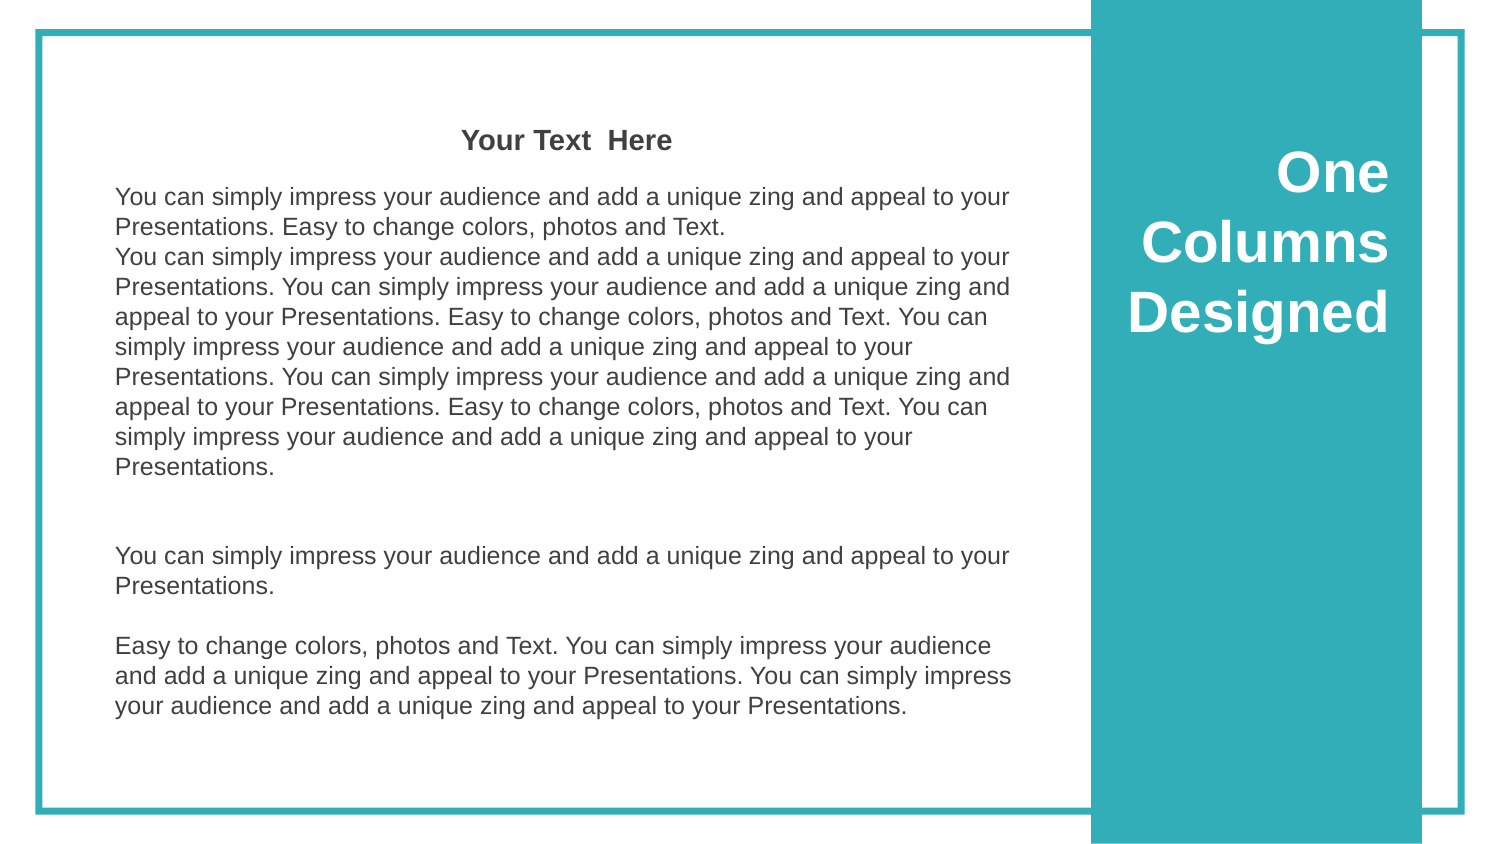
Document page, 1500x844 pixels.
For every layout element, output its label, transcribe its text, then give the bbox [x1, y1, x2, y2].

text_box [100, 113, 1034, 734]
text_box One Columns Designed [1109, 126, 1405, 363]
text_box [33, 27, 1089, 817]
text_box [1424, 27, 1467, 817]
text_box [1089, 0, 1424, 844]
